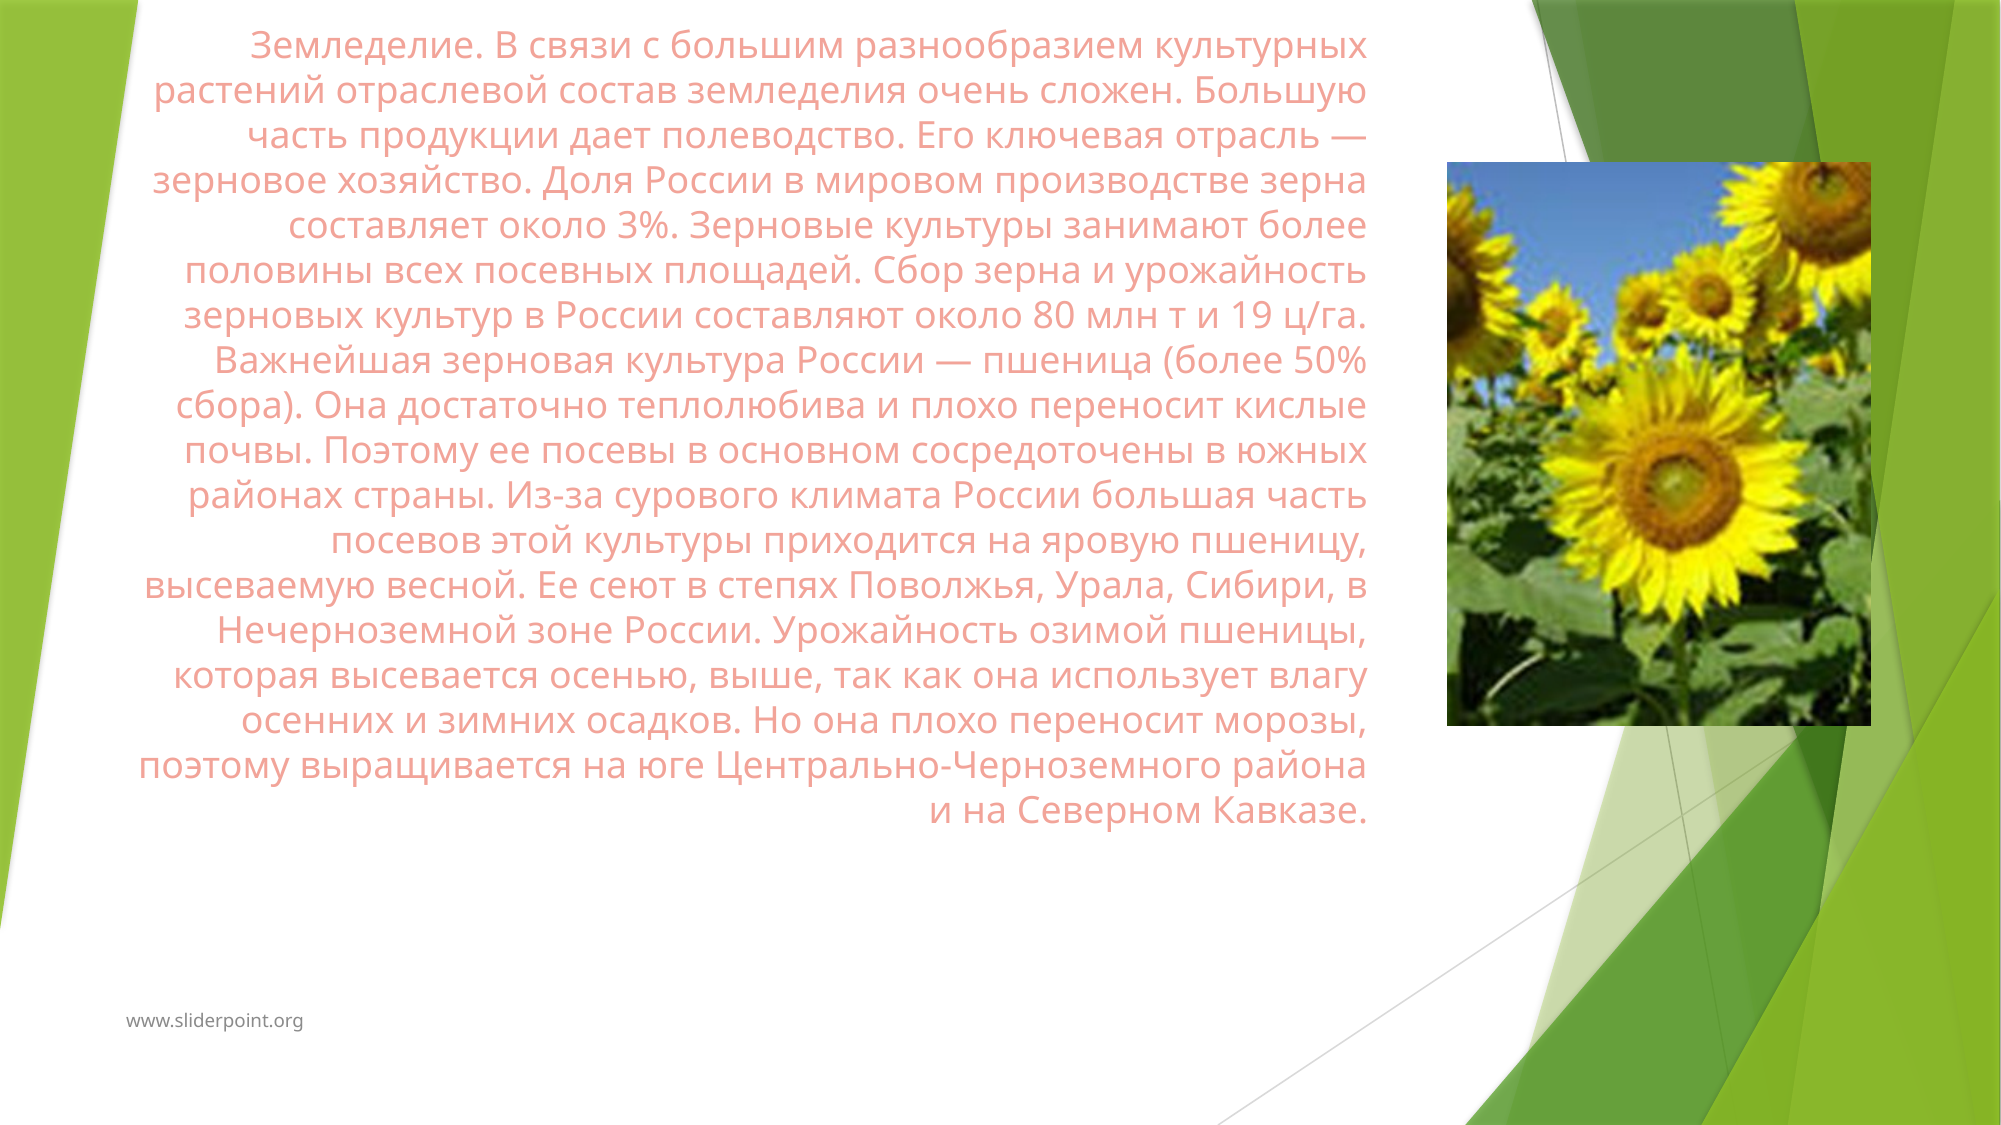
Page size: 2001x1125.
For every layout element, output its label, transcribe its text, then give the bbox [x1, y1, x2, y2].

picture [1446, 162, 1872, 726]
title Земледелие. В связи с большим разнообразием культурных растений отраслевой состав земледелия очень сложен. Большую часть продукции дает полеводство. Его ключевая отрасль — зерновое хозяйство. Доля России в мировом производстве зерна составляет около 3%. Зерновые культуры занимают более половины всех посевных площадей. Сбор зерна и урожайность зерновых культур в России составляют около 80 млн т и 19 ц/га. Важнейшая зерновая культура России — пшеница (более 50% сбора). Она достаточно теплолюбива и плохо переносит кислые почвы. Поэтому ее посевы в основном сосредоточены в южных районах страны. Из-за сурового климата России большая часть посевов этой культуры приходится на яровую пшеницу, высеваемую весной. Ее сеют в степях Поволжья, Урала, Сибири, в Нечерноземной зоне России. Урожайность озимой пшеницы, которая высевается осенью, выше, так как она использует влагу осенних и зимних осадков. Но она плохо переносит морозы, поэтому выращивается на юге Центрально-Черноземного района и на Северном Кавказе. [109, 568, 1384, 839]
footer www.sliderpoint.org [111, 991, 1145, 1051]
